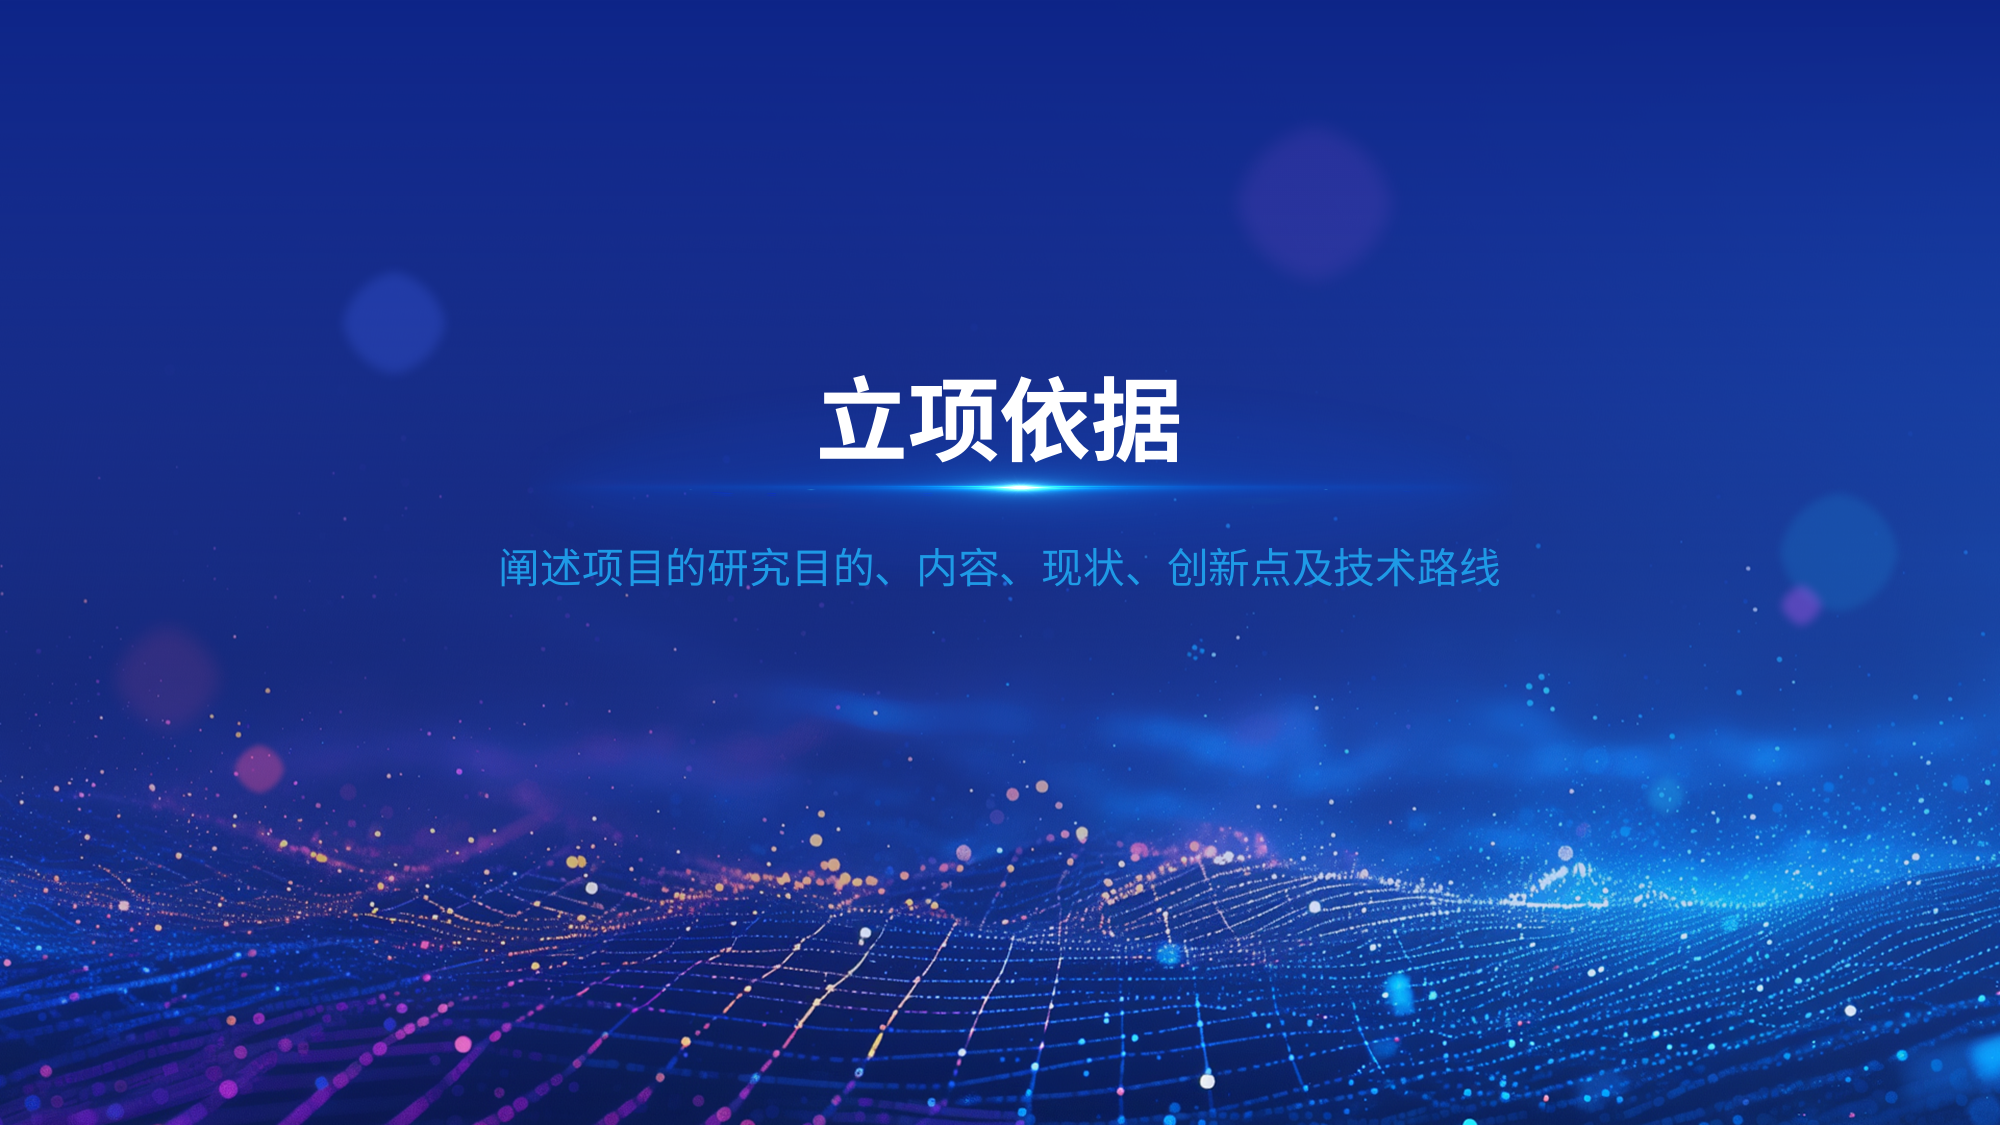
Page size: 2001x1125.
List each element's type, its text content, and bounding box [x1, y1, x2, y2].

list 阐述项目的研究目的、内容、现状、创新点及技术路线 [335, 524, 1665, 706]
title 立项依据 [335, 185, 1665, 481]
picture [0, 867, 2000, 1125]
picture [472, 481, 1512, 524]
